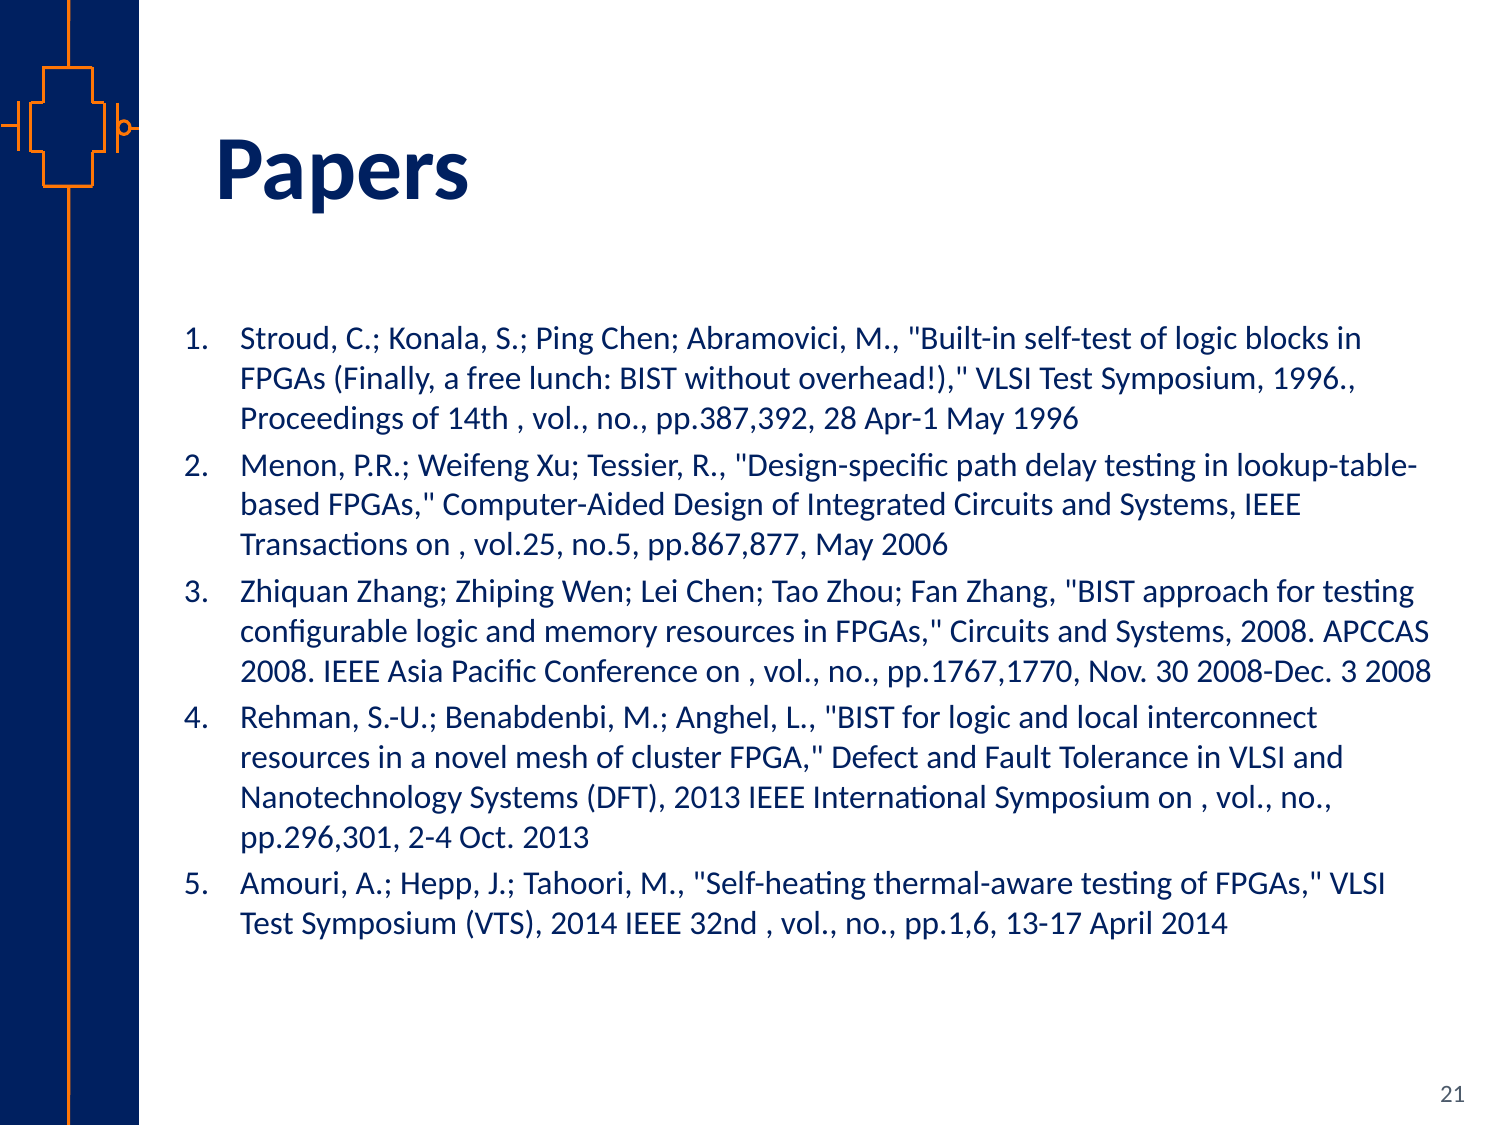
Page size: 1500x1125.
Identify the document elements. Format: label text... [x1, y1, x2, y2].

title Papers [200, 37, 1388, 225]
list Stroud, C.; Konala, S.; Ping Chen; Abramovici, M., "Built-in self-test of logic blocks in FPGAs (Finally, a free lunch: BIST without overhead!)," VLSI Test Symposium, 1996., Proceedings of 14th , vol., no., pp.387,392, 28 Apr-1 May 1996 Menon, P.R.; Weifeng Xu; Tessier, R., "Design-specific path delay testing in lookup-table-based FPGAs," Computer-Aided Design of Integrated Circuits and Systems, IEEE Transactions on , vol.25, no.5, pp.867,877, May 2006 Zhiquan Zhang; Zhiping Wen; Lei Chen; Tao Zhou; Fan Zhang, "BIST approach for testing configurable logic and memory resources in FPGAs," Circuits and Systems, 2008. APCCAS 2008. IEEE Asia Pacific Conference on , vol., no., pp.1767,1770, Nov. 30 2008-Dec. 3 2008 Rehman, S.-U.; Benabdenbi, M.; Anghel, L., "BIST for logic and local interconnect resources in a novel mesh of cluster FPGA," Defect and Fault Tolerance in VLSI and Nanotechnology Systems (DFT), 2013 IEEE International Symposium on , vol., no., pp.296,301, 2-4 Oct. 2013 Amouri, A.; Hepp, J.; Tahoori, M., "Self-heating thermal-aware testing of FPGAs," VLSI Test Symposium (VTS), 2014 IEEE 32nd , vol., no., pp.1,6, 13-17 April 2014 [168, 262, 1449, 1054]
slide_number 21 [1425, 1062, 1488, 1123]
